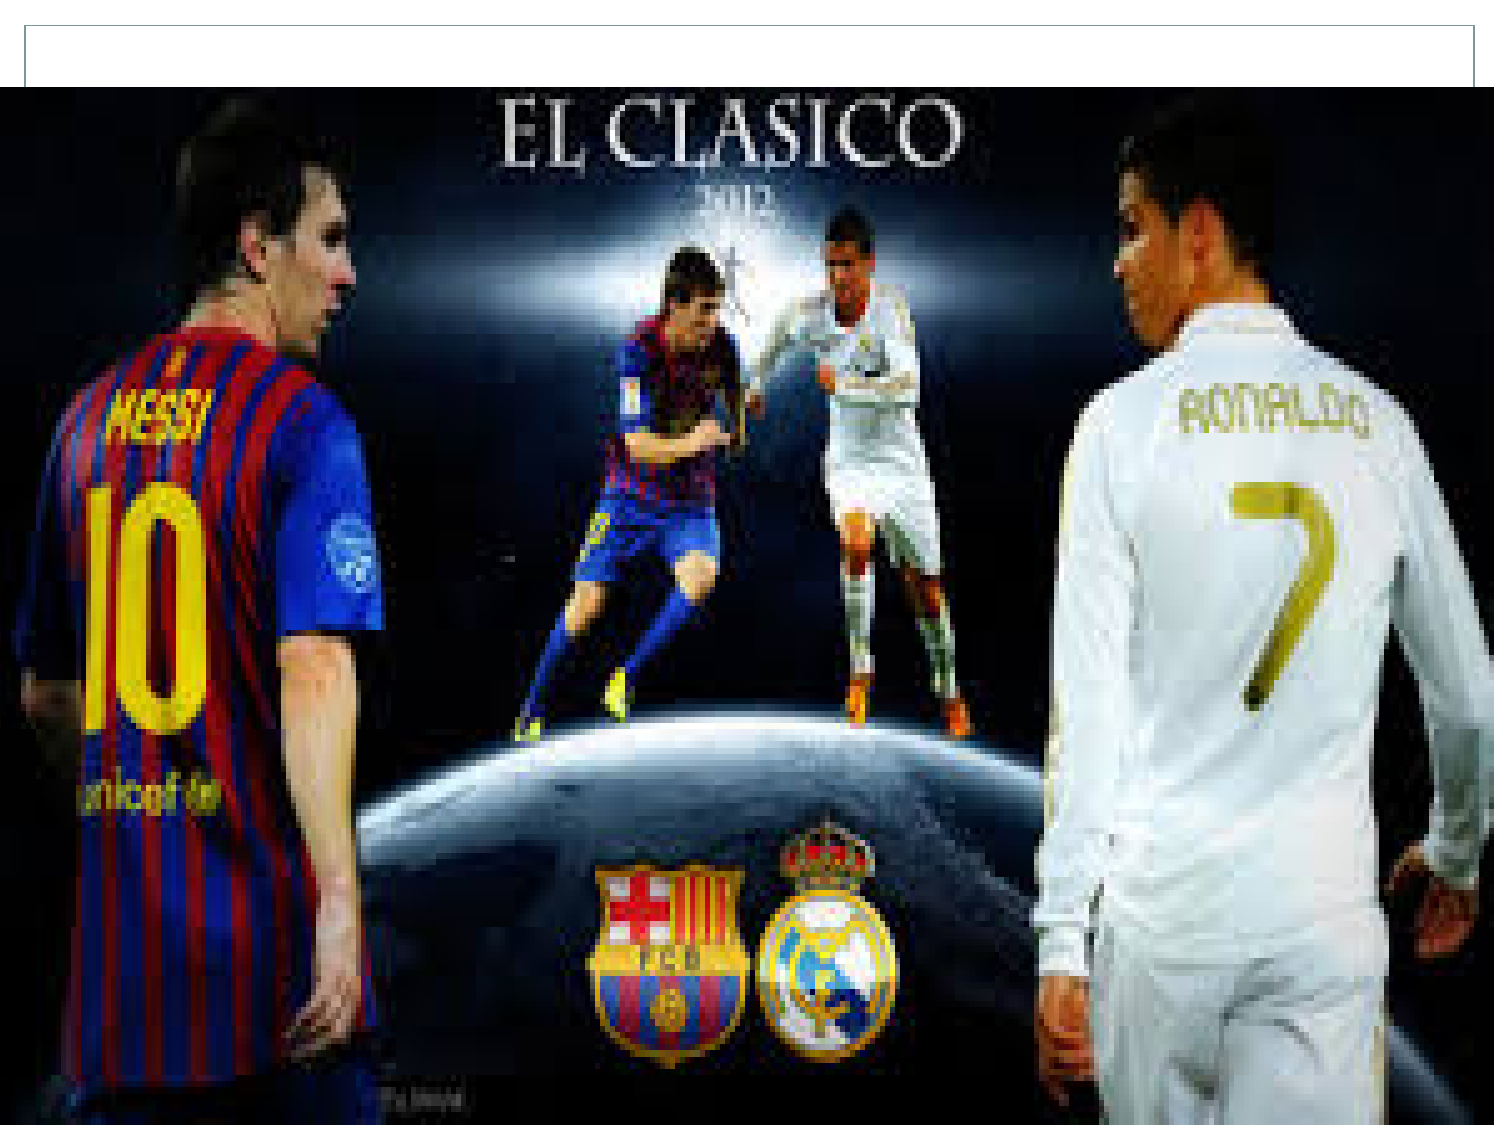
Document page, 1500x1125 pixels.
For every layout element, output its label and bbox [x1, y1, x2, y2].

list [0, 87, 1494, 1125]
